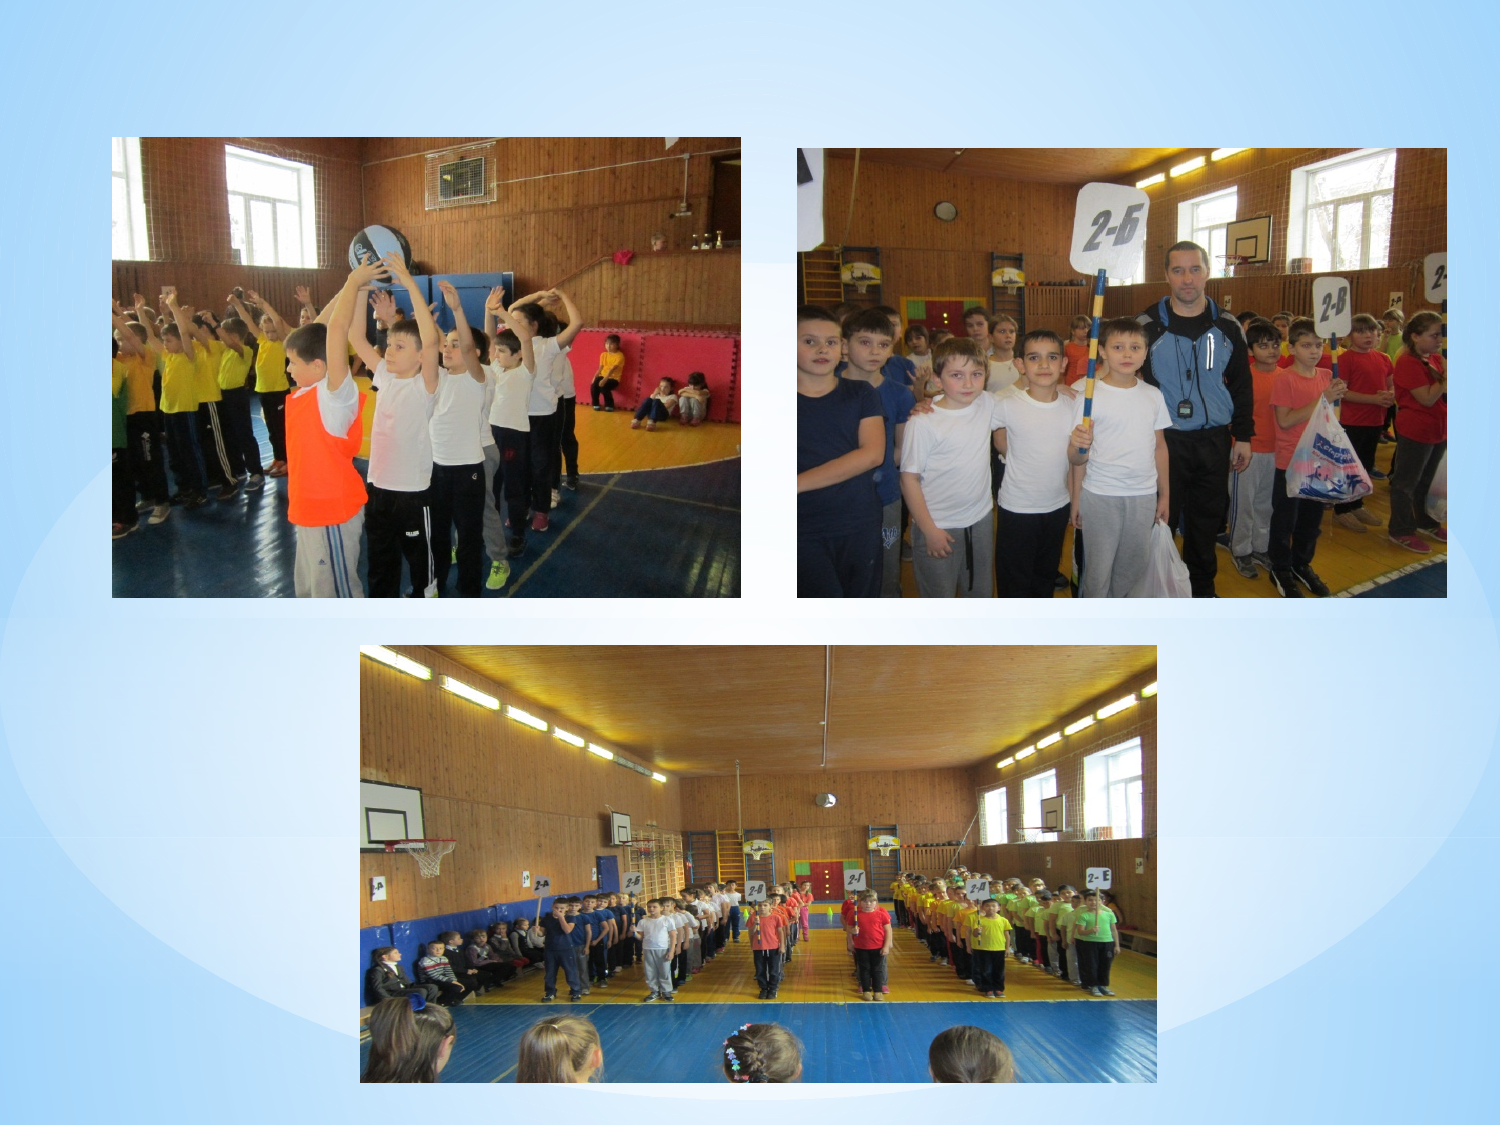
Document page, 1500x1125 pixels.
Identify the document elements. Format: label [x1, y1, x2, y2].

picture [111, 136, 741, 599]
list [796, 148, 1448, 599]
picture [359, 644, 1157, 1083]
